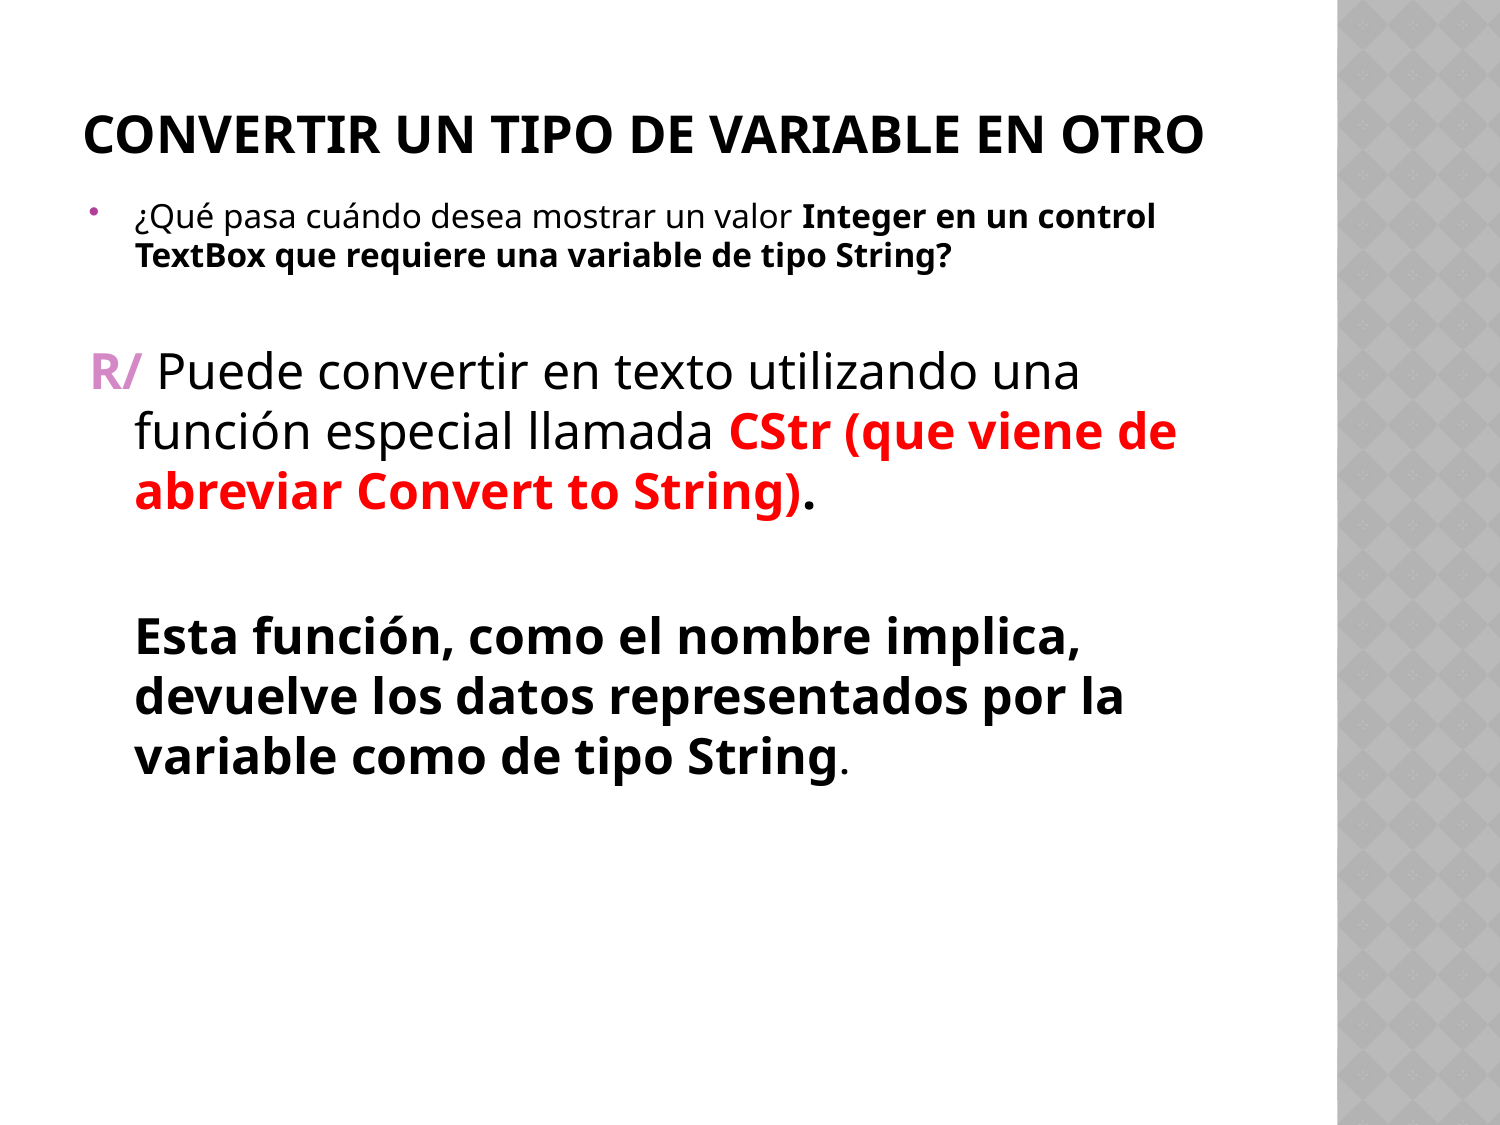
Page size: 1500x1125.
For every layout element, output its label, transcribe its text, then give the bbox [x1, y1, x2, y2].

title convertir un tipo de variable en otro [75, 52, 1263, 164]
list ¿Qué pasa cuándo desea mostrar un valor Integer en un control TextBox que requiere una variable de tipo String? R/ Puede convertir en texto utilizando una función especial llamada CStr (que viene de abreviar Convert to String). Esta función, como el nombre implica, devuelve los datos representados por la variable como de tipo String. [75, 187, 1263, 1059]
